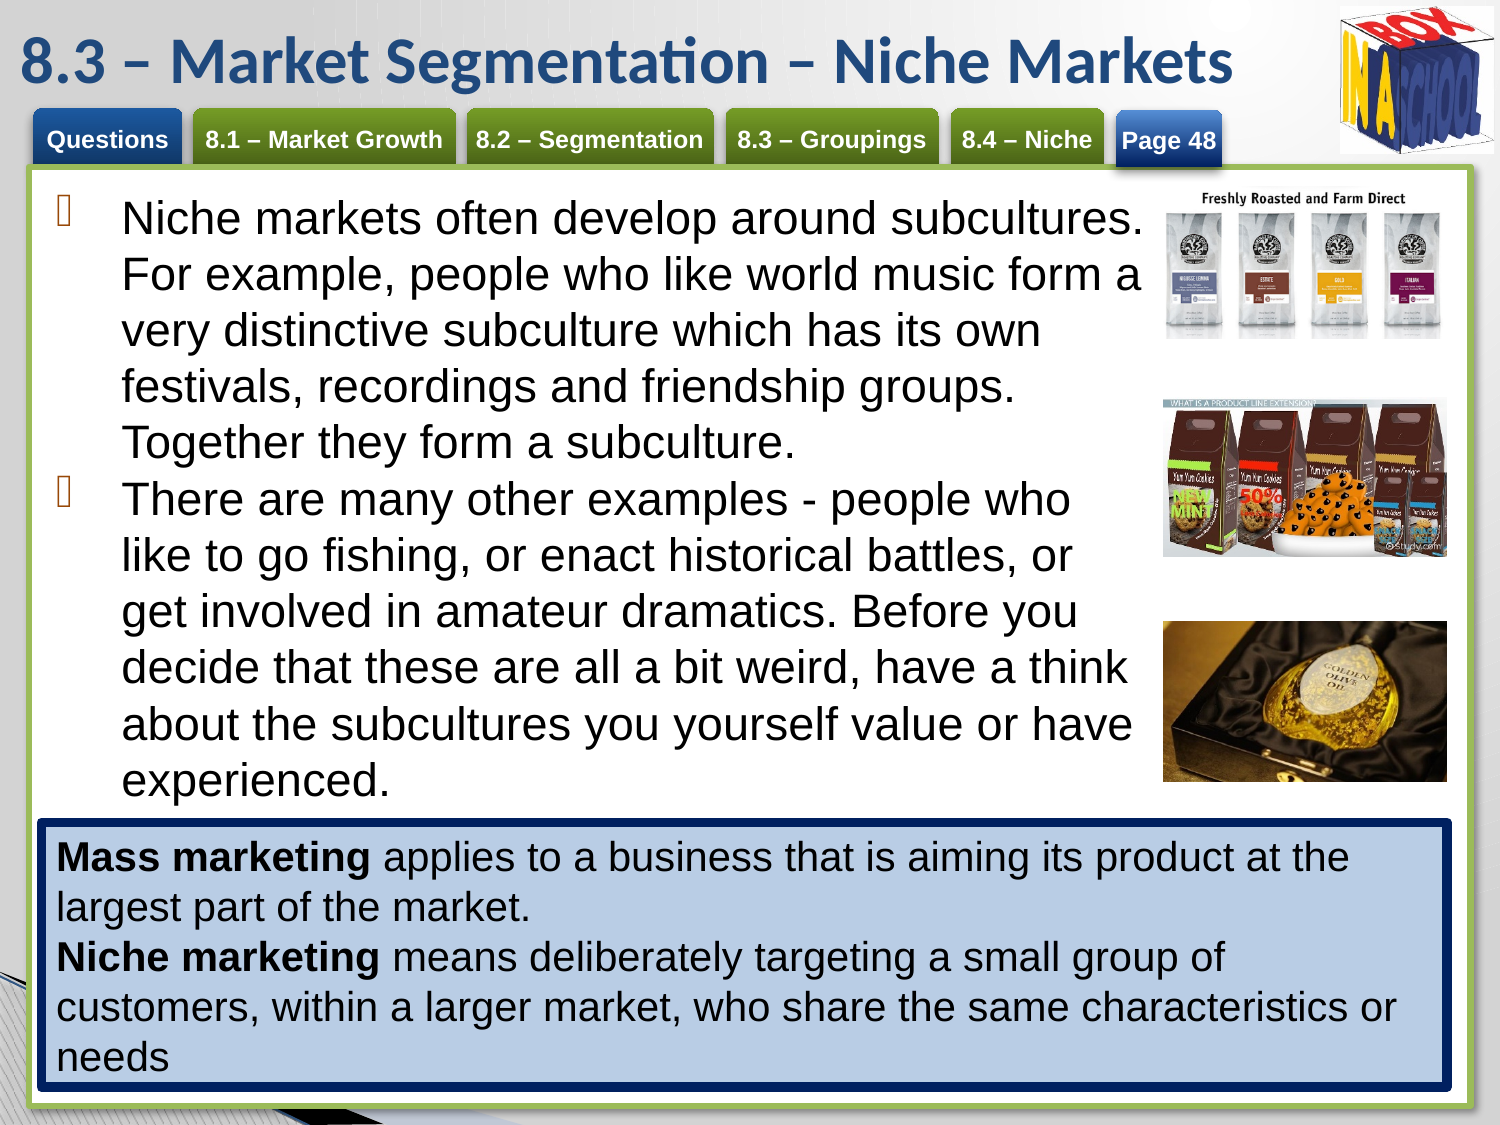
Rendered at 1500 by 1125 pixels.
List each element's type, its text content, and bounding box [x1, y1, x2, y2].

text_box Niche markets often develop around subcultures. For example, people who like world music form a very distinctive subculture which has its own festivals, recordings and friendship groups. Together they form a subculture. There are many other examples - people who like to go fishing, or enact historical battles, or get involved in amateur dramatics. Before you decide that these are all a bit weird, have a think about the subcultures you yourself value or have experienced. [41, 179, 1164, 813]
text_box Page 48 [1116, 109, 1223, 167]
picture [1163, 186, 1448, 340]
text_box Mass marketing applies to a business that is aiming its product at the largest part of the market. Niche marketing means deliberately targeting a small group of customers, within a larger market, who share the same characteristics or needs [41, 822, 1447, 1088]
picture [1163, 621, 1448, 782]
picture [1340, 6, 1495, 154]
picture [1163, 396, 1448, 557]
title 8.3 – Market Segmentation – Niche Markets [5, 11, 1270, 102]
picture [281, 1114, 303, 1125]
